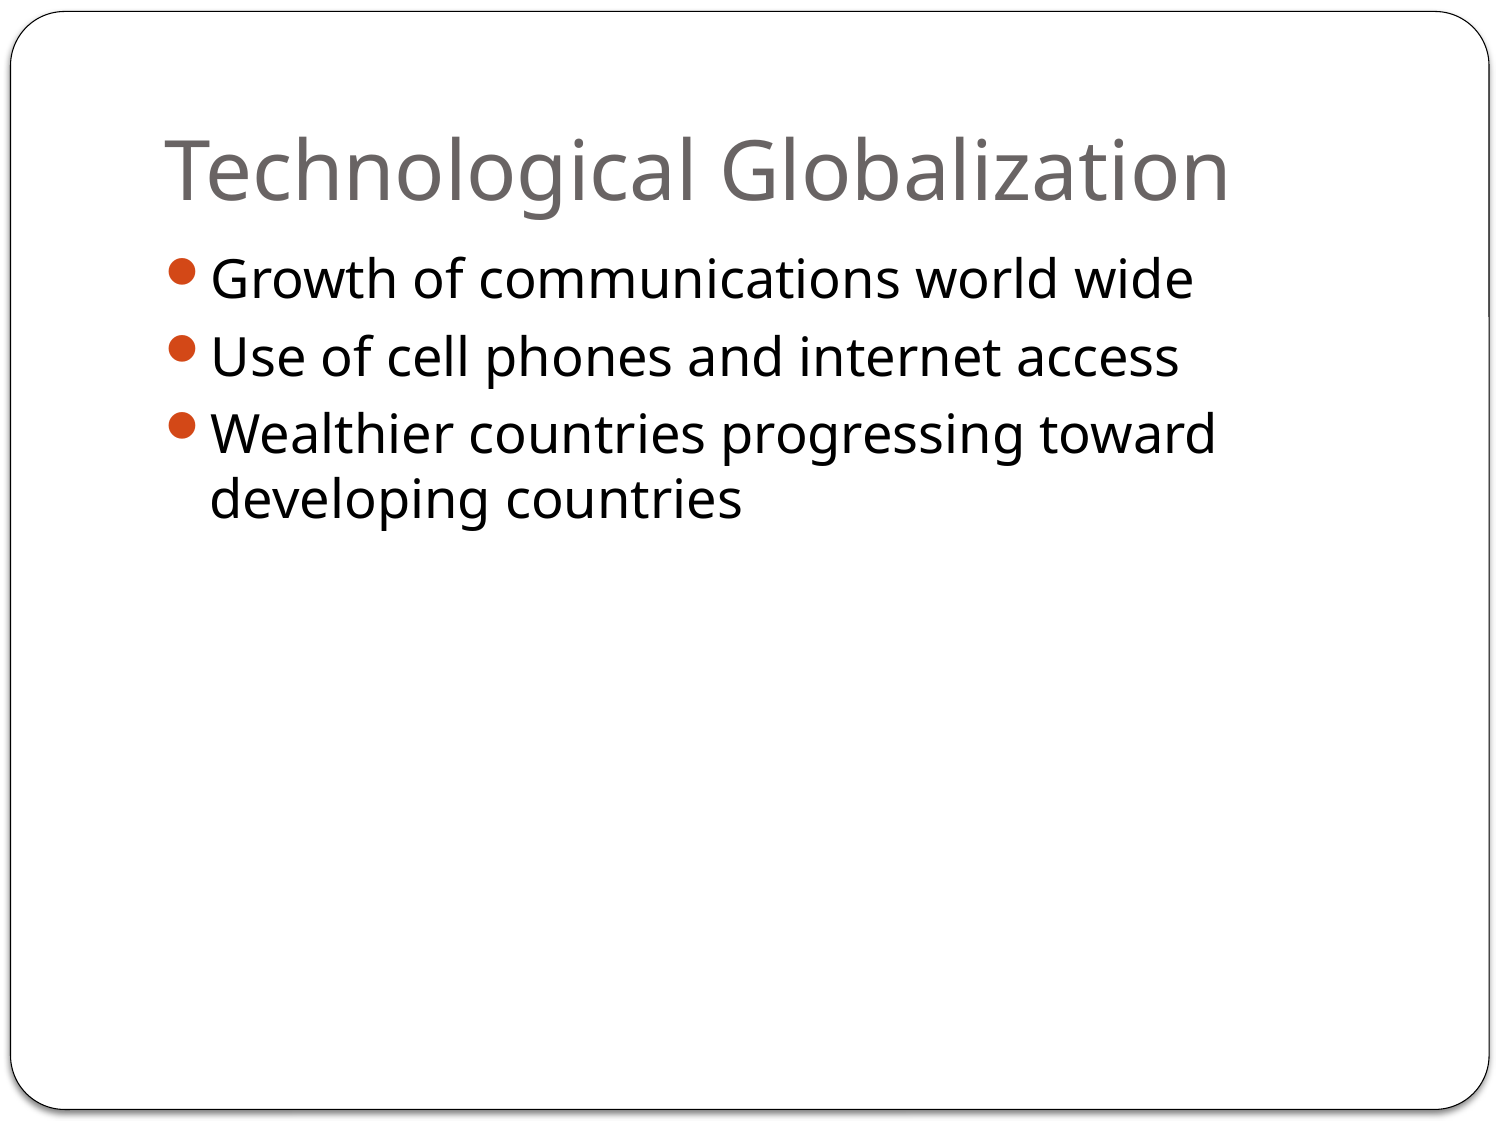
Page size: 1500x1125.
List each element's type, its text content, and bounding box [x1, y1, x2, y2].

title Technological Globalization [150, 45, 1425, 233]
list Growth of communications world wide Use of cell phones and internet access Wealthier countries progressing toward developing countries [150, 237, 1425, 988]
